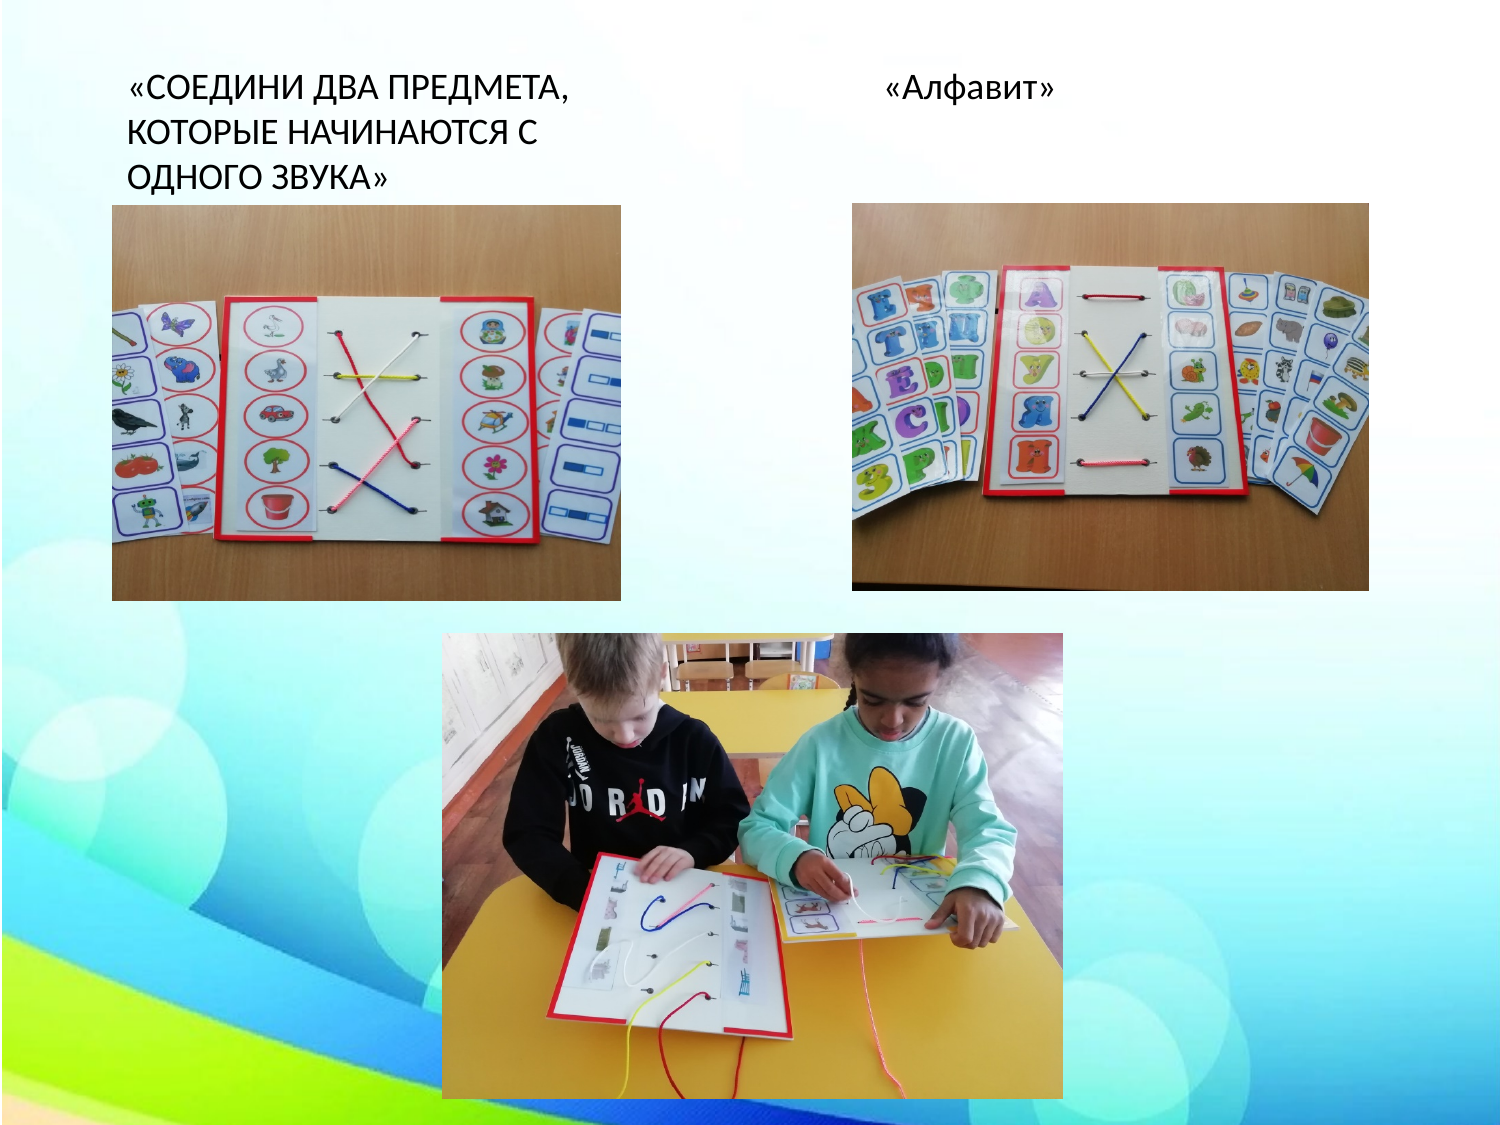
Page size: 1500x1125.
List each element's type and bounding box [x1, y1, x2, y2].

picture [111, 205, 621, 602]
picture [442, 633, 1064, 1099]
list [1, 0, 1500, 1125]
picture [852, 203, 1369, 591]
